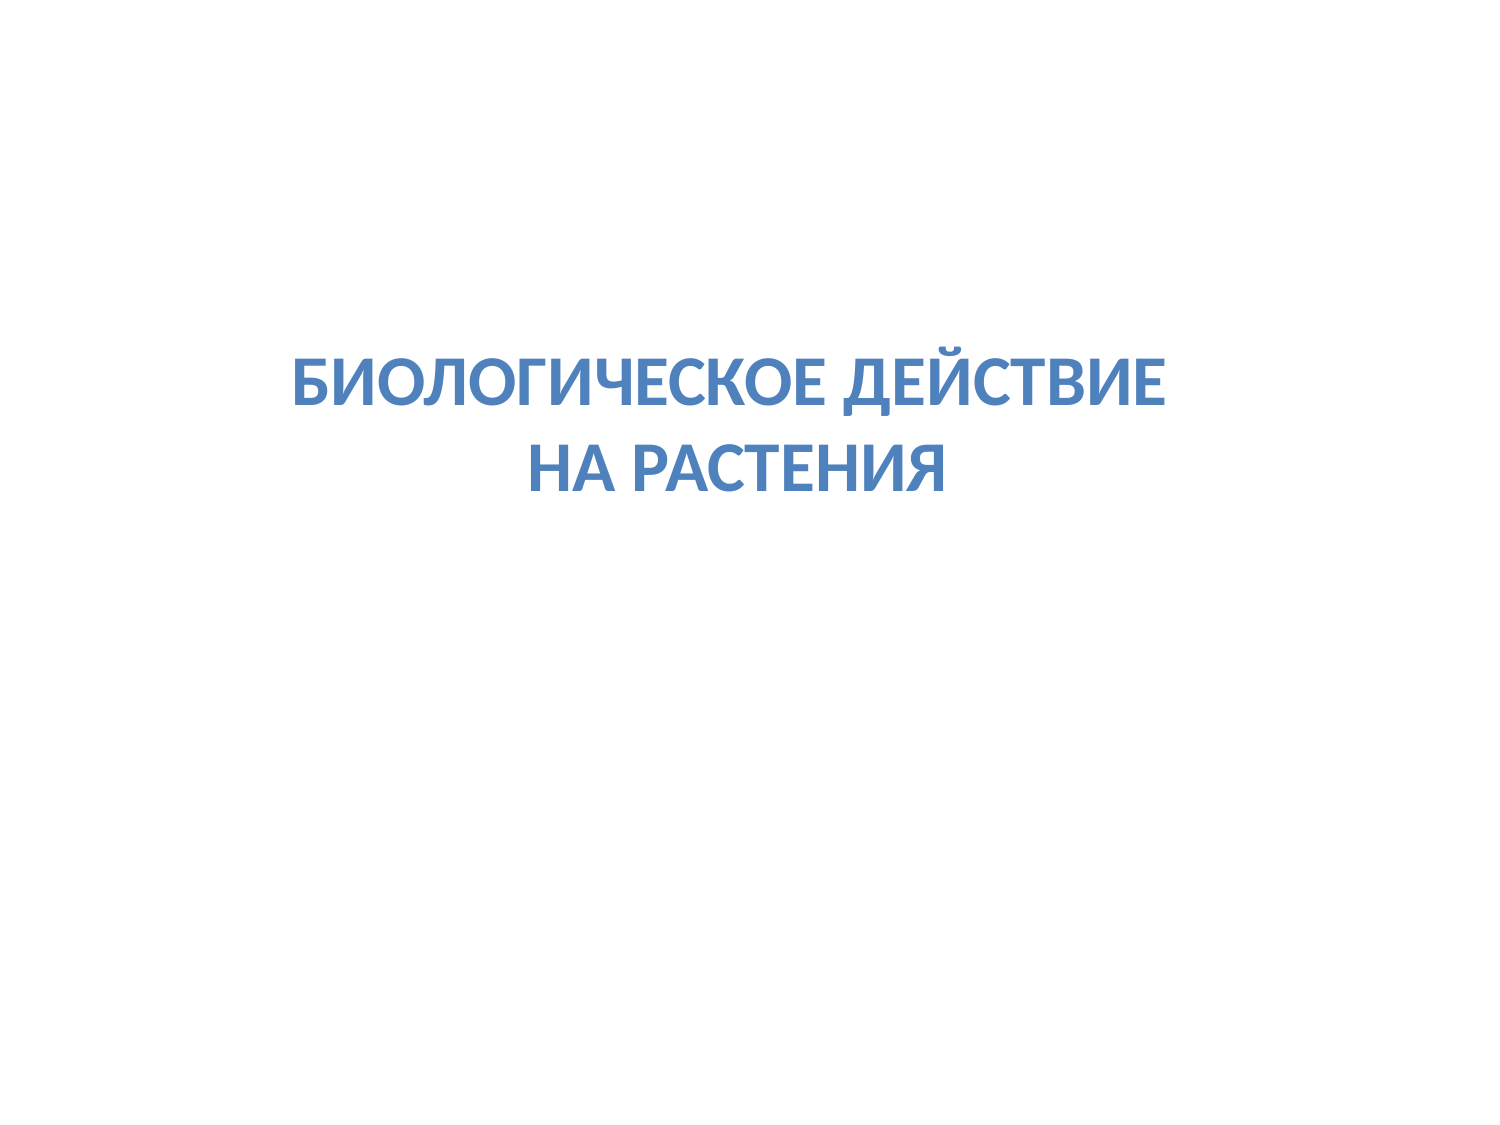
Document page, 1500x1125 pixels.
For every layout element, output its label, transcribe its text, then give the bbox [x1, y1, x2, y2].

title Биологическое действие на растения [100, 326, 1376, 514]
